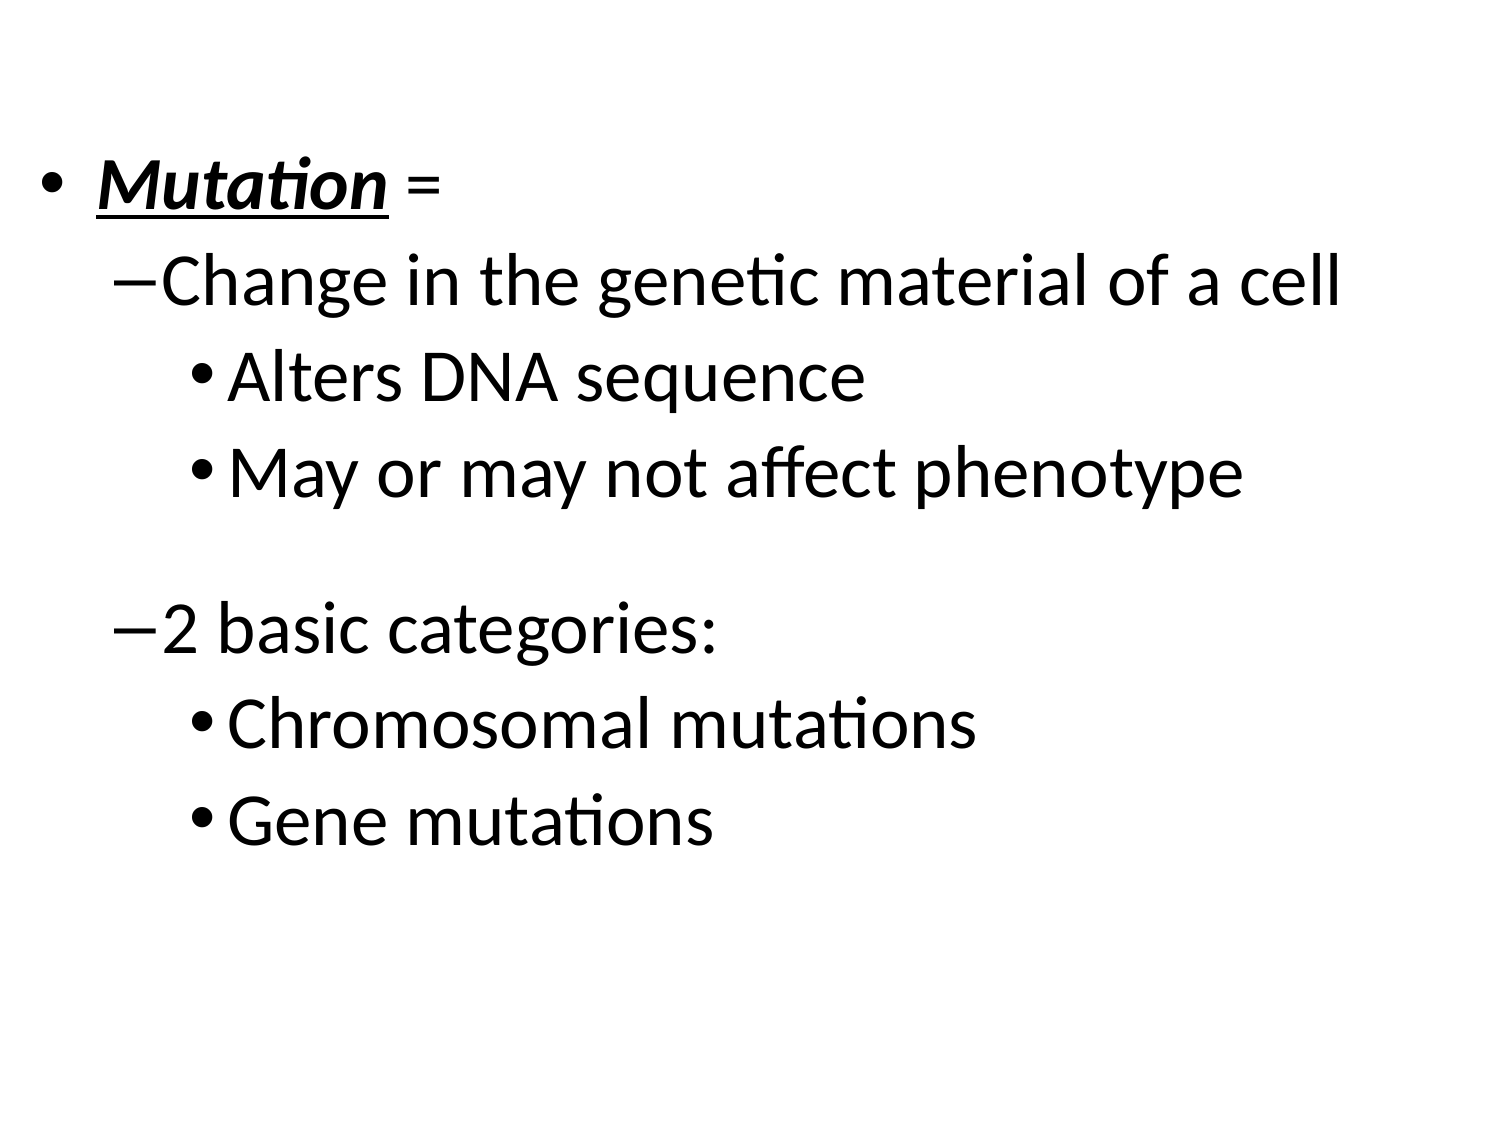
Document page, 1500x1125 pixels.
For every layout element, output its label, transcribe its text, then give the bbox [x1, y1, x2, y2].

list Mutation = Change in the genetic material of a cell Alters DNA sequence May or may not affect phenotype 2 basic categories: Chromosomal mutations Gene mutations [24, 137, 1475, 1088]
